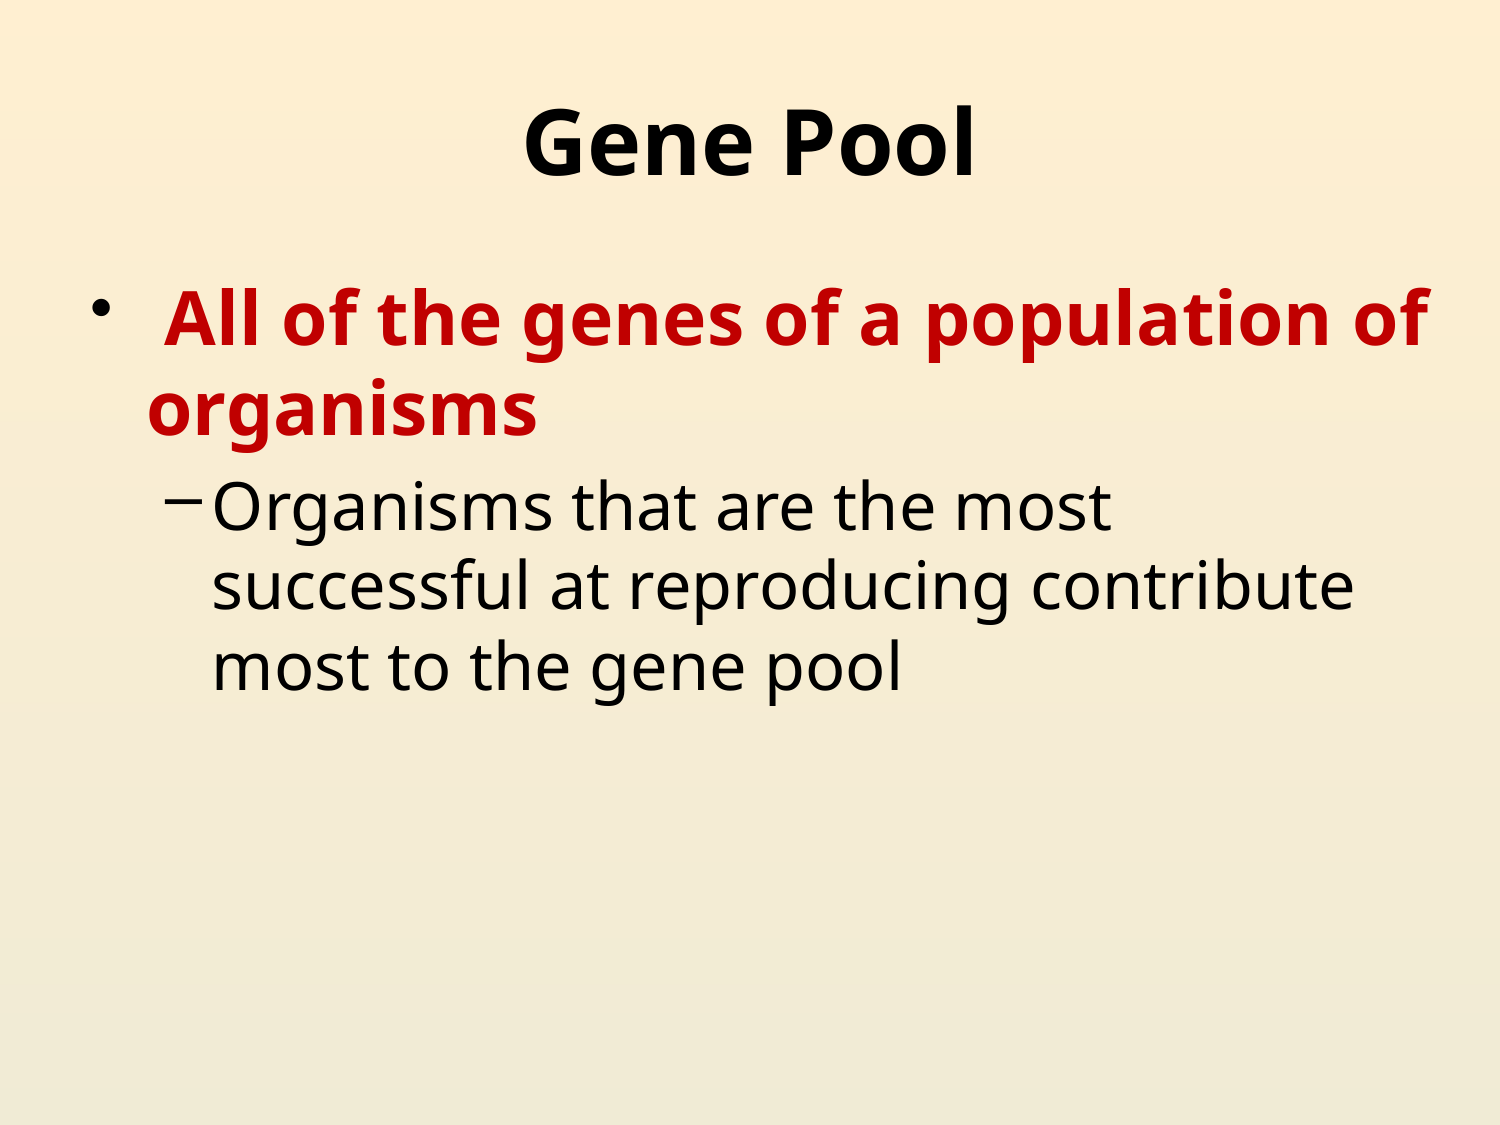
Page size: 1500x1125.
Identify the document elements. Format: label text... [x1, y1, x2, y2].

title Gene Pool [74, 44, 1426, 233]
list All of the genes of a population of organisms Organisms that are the most successful at reproducing contribute most to the gene pool [74, 262, 1463, 1006]
